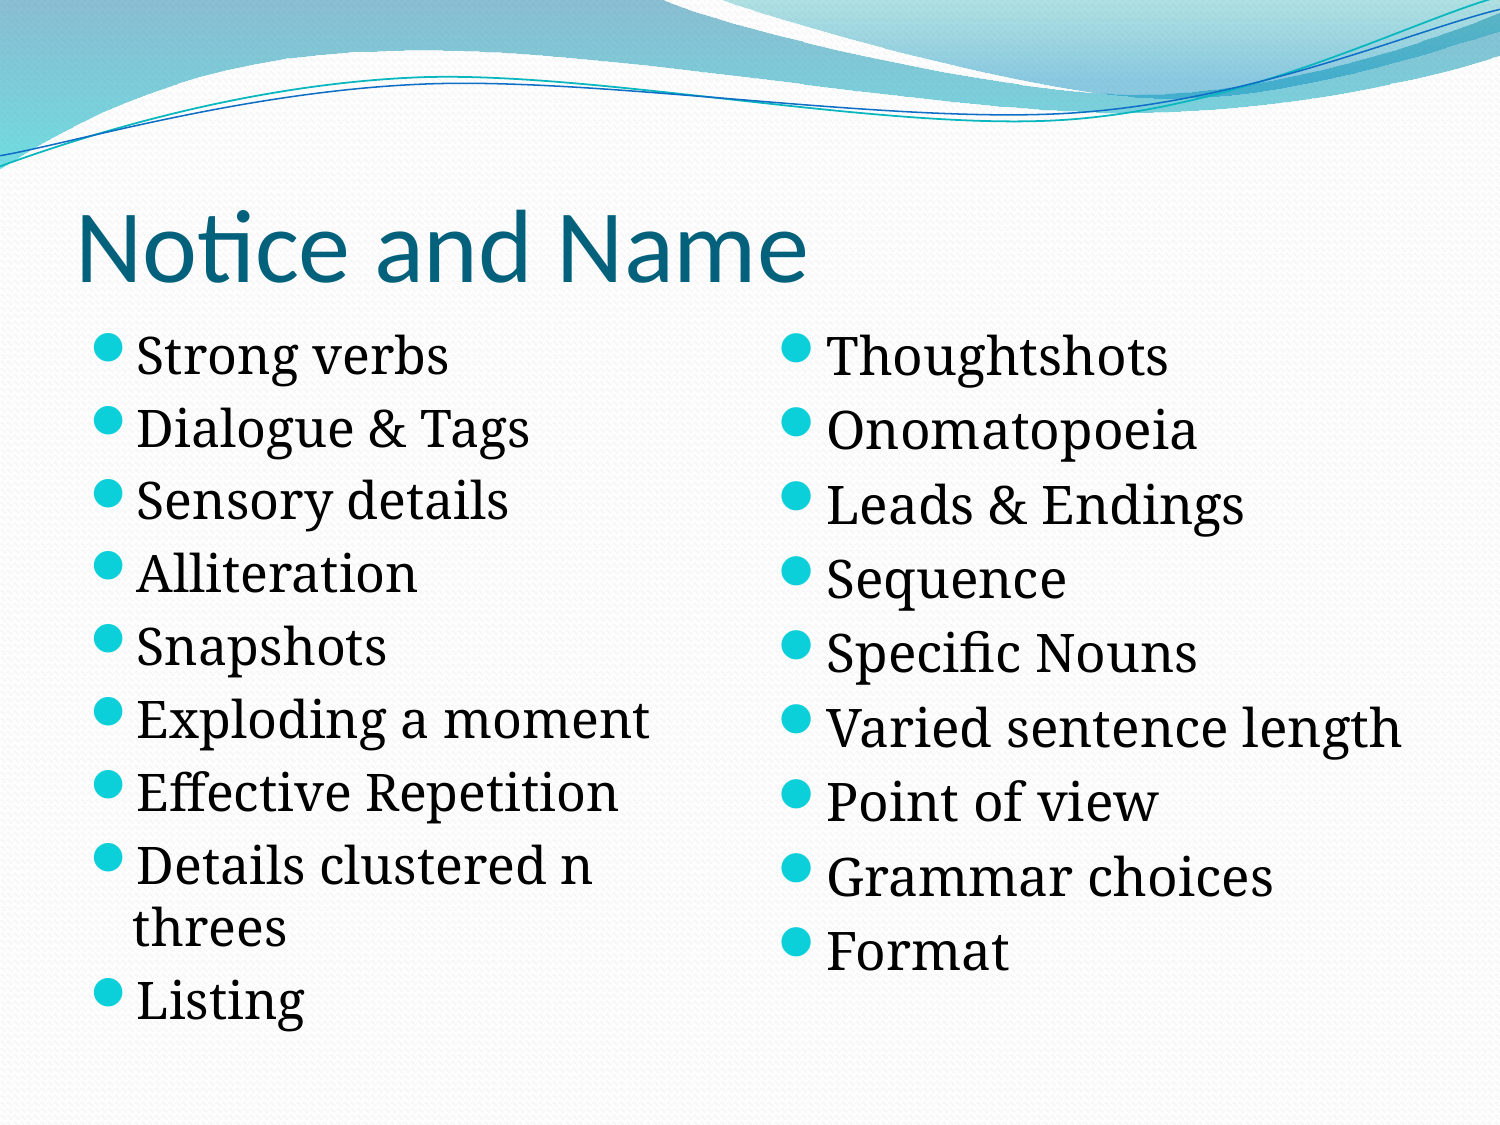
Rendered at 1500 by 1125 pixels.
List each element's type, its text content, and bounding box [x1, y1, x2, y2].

title Notice and Name [75, 115, 1425, 303]
list Thoughtshots Onomatopoeia Leads & Endings Sequence Specific Nouns Varied sentence length Point of view Grammar choices Format [762, 314, 1425, 1043]
list Strong verbs Dialogue & Tags Sensory details Alliteration Snapshots Exploding a moment Effective Repetition Details clustered n threes Listing [75, 314, 738, 1043]
